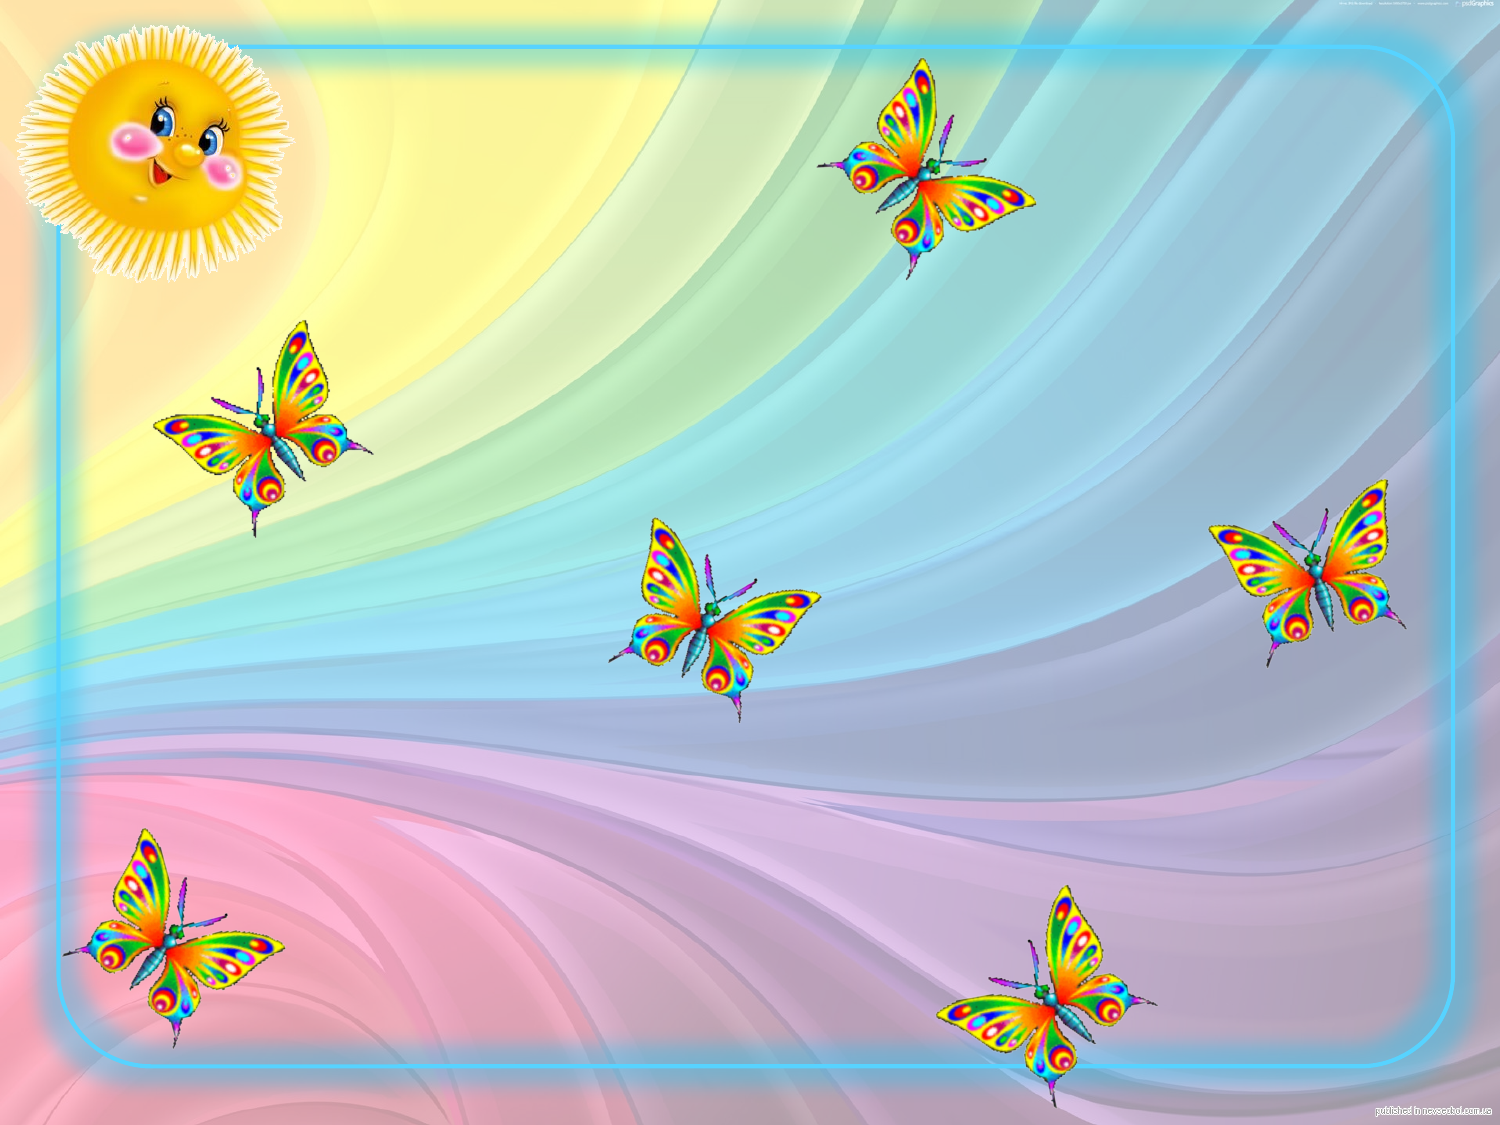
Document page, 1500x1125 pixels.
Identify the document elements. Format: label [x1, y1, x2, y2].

picture [1165, 422, 1460, 714]
picture [11, 11, 383, 543]
picture [30, 794, 310, 1078]
picture [551, 458, 864, 773]
picture [806, 46, 1046, 292]
picture [911, 866, 1180, 1125]
